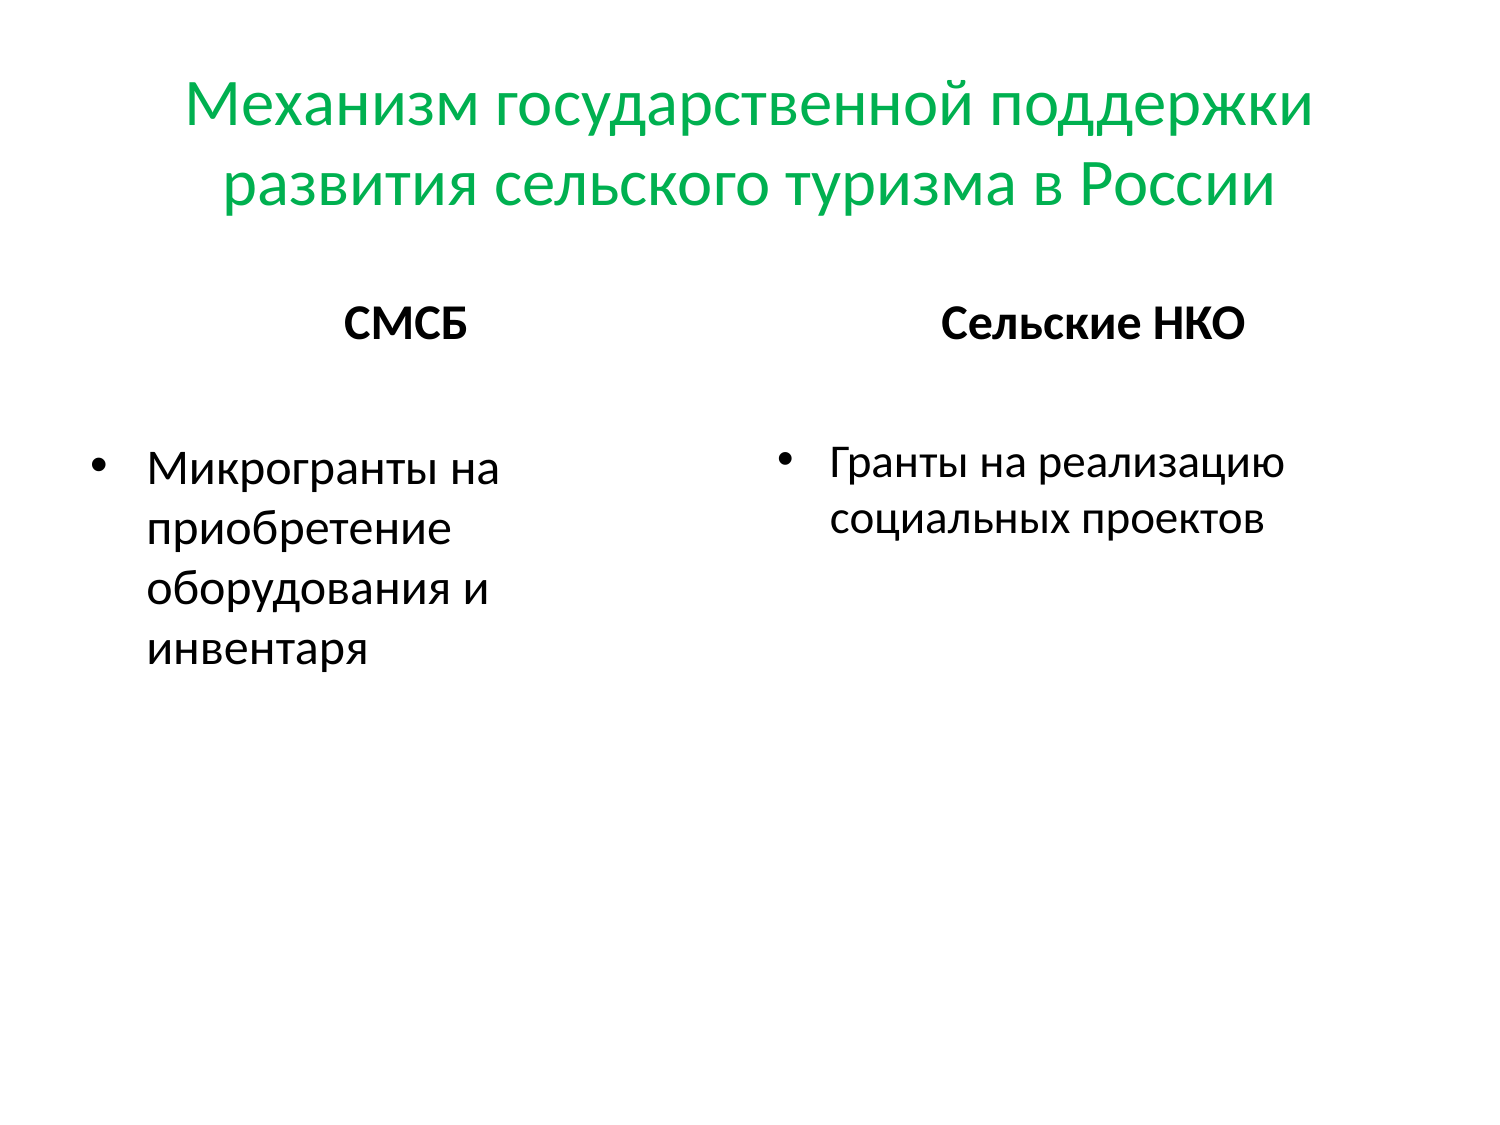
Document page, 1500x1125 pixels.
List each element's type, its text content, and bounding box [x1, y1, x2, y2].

list Микрогранты на приобретение оборудования и инвентаря [75, 356, 738, 1000]
list Сельские НКО [761, 251, 1425, 356]
title Механизм государственной поддержки развития сельского туризма в России [75, 45, 1425, 233]
list СМСБ [75, 251, 738, 356]
list Гранты на реализацию социальных проектов [761, 356, 1425, 551]
